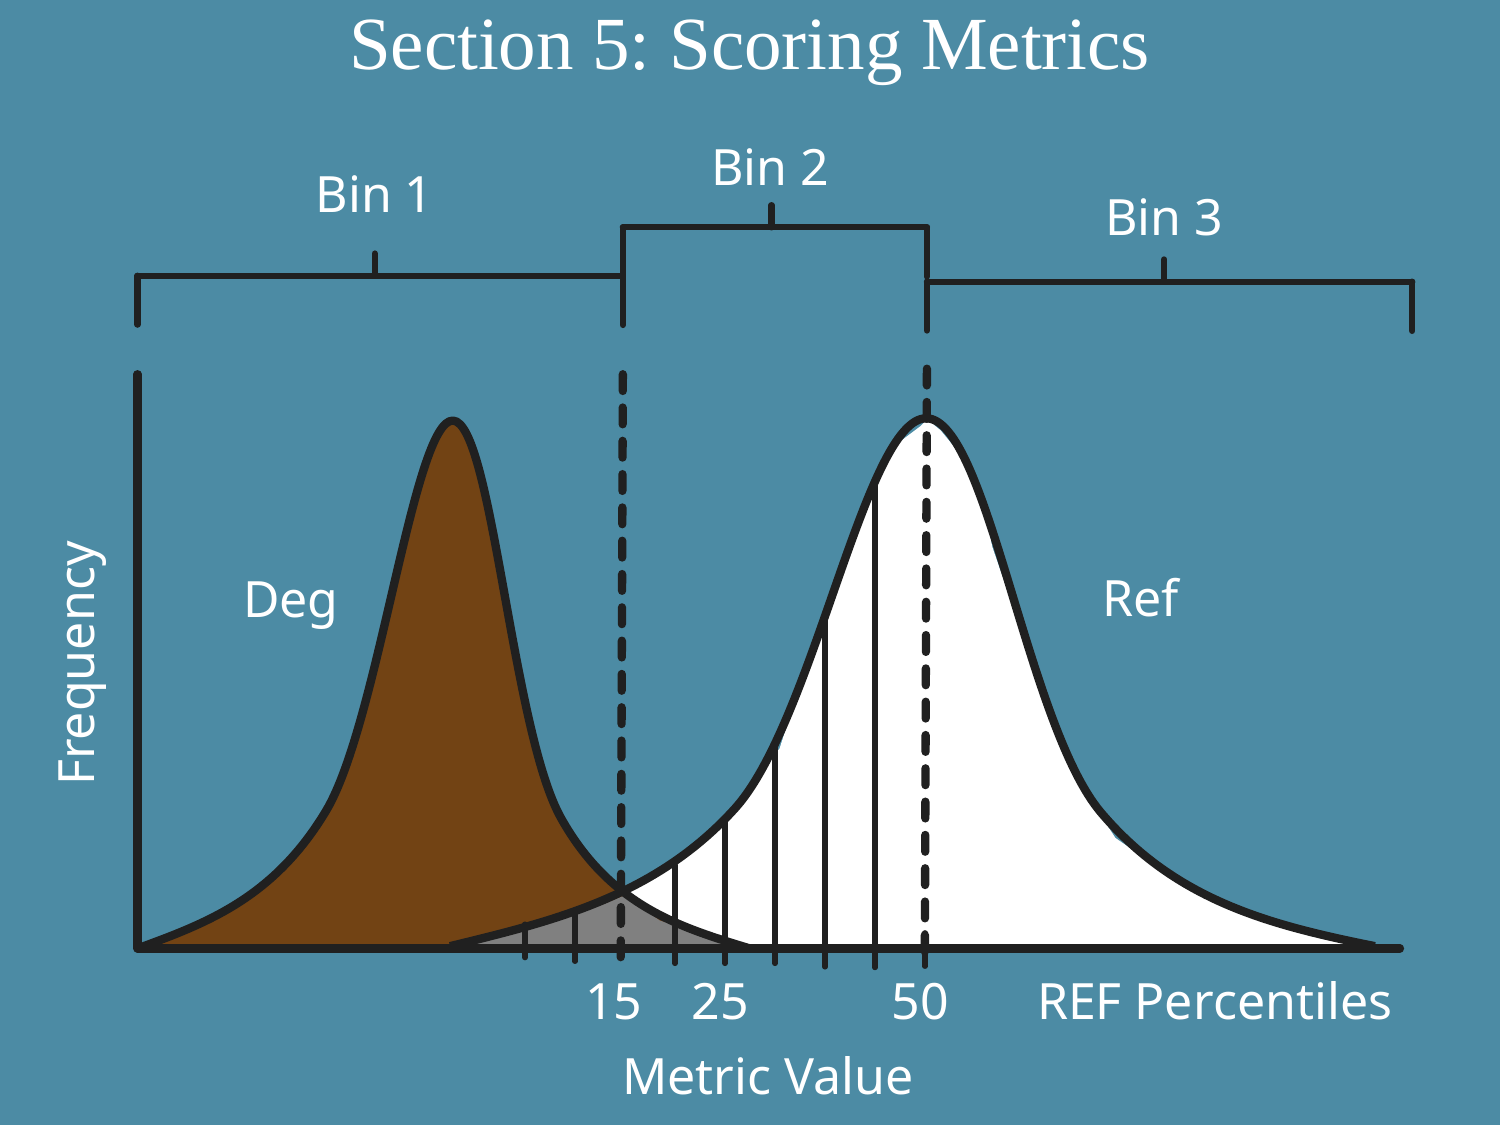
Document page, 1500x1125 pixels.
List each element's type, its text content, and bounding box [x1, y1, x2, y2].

text_box 25 [676, 981, 788, 1037]
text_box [137, 373, 921, 971]
text_box REF Percentiles [1022, 962, 1408, 1038]
text_box Frequency [36, 374, 112, 953]
text_box Metric Value [137, 1037, 1399, 1113]
text_box Bin 2 [679, 127, 862, 202]
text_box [137, 253, 624, 326]
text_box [924, 368, 928, 965]
text_box Bin 1 [290, 155, 460, 231]
text_box 15 [570, 981, 671, 1037]
text_box Bin 3 [1061, 178, 1267, 254]
text_box 50 [876, 981, 988, 1037]
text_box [622, 204, 928, 277]
title Section 5: Scoring Metrics [75, 0, 1425, 150]
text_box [929, 373, 1401, 971]
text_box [926, 259, 1413, 332]
